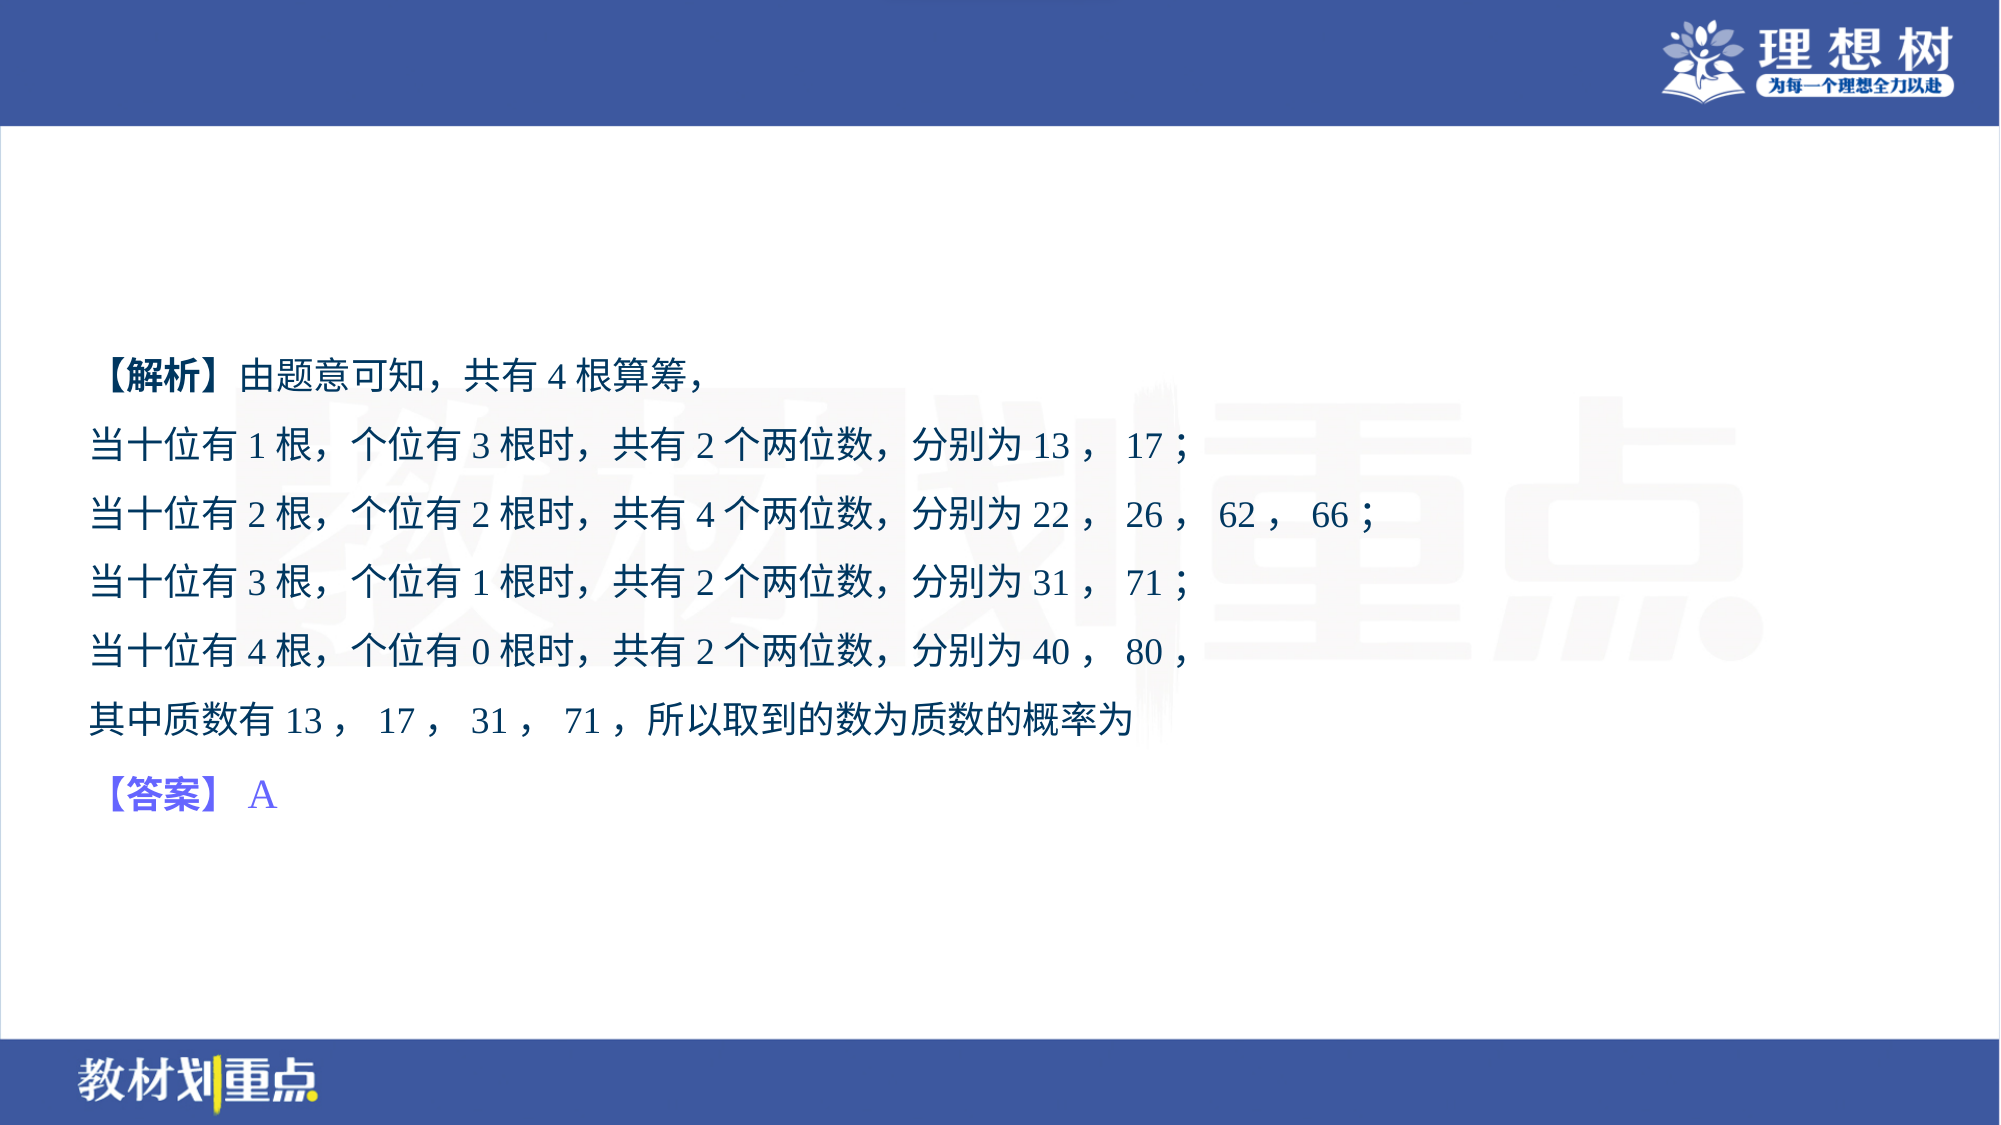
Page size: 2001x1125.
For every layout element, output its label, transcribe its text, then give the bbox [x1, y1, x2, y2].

text_box 【答案】A [88, 741, 1911, 809]
picture [0, 0, 2000, 1125]
